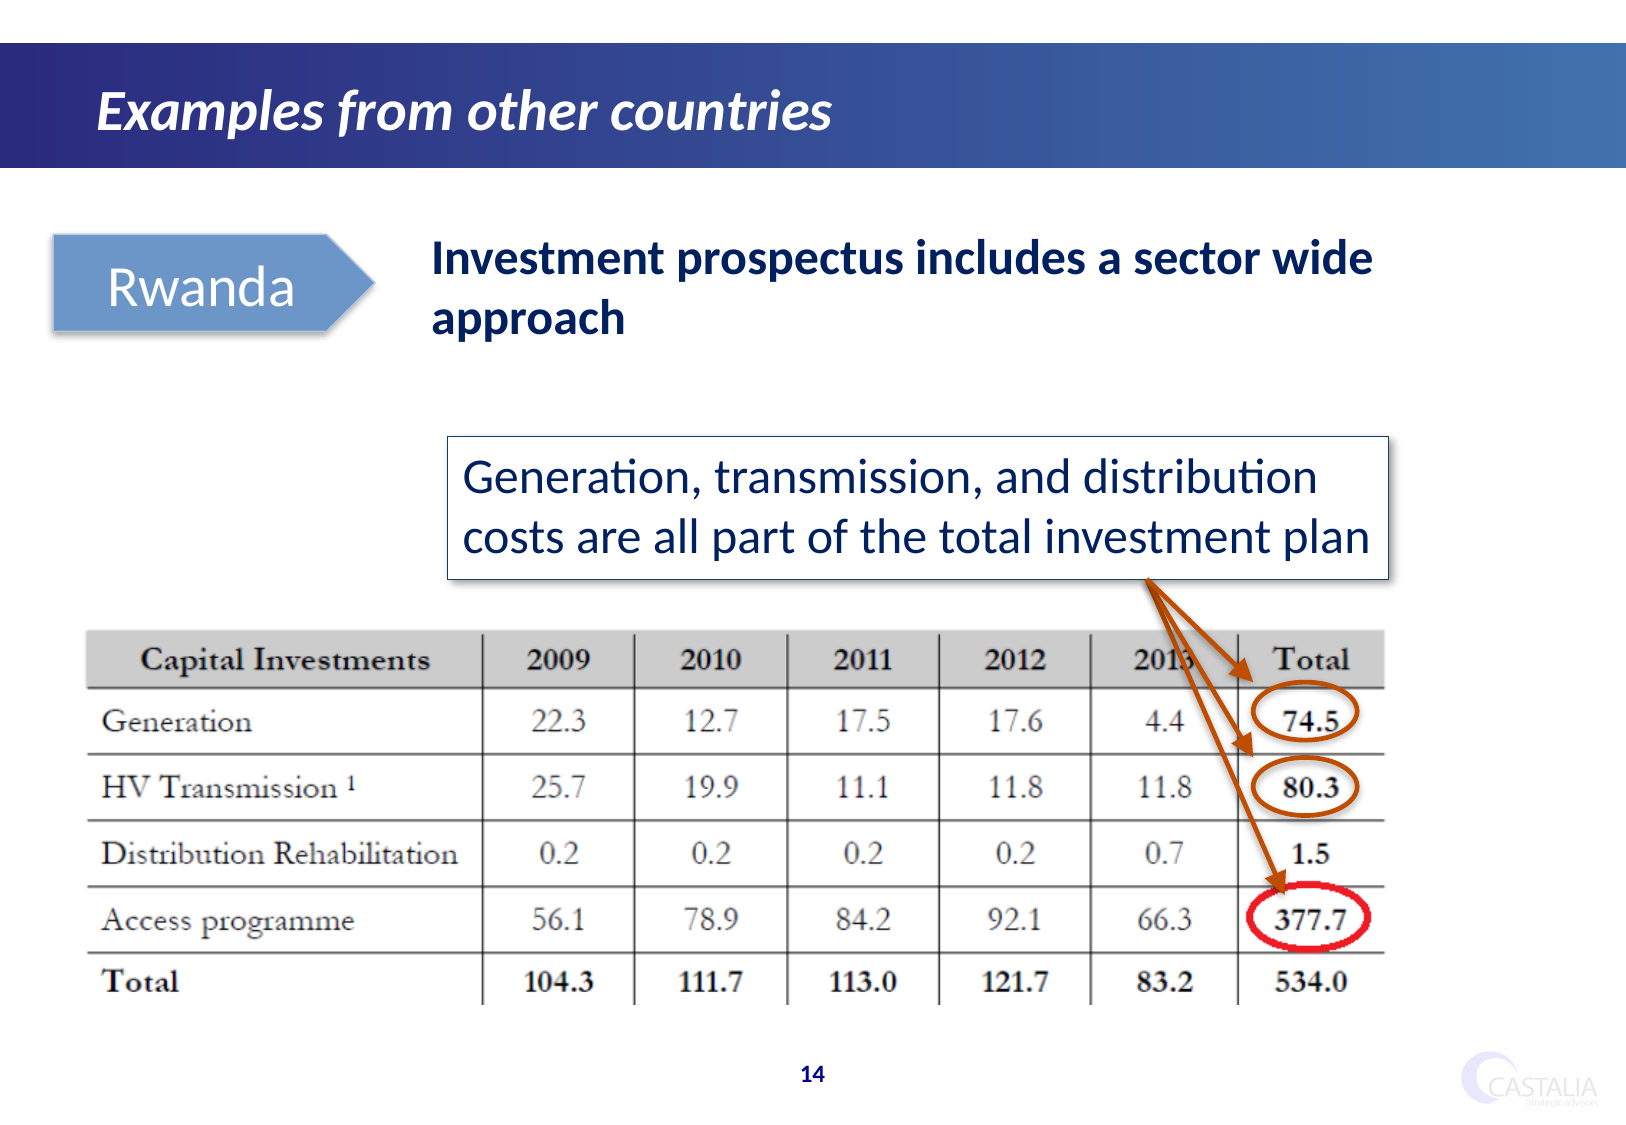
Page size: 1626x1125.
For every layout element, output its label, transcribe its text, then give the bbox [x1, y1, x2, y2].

slide_number 14 [622, 1042, 1003, 1103]
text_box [1146, 688, 1254, 758]
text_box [1146, 578, 1285, 896]
text_box Investment prospectus includes a sector wide approach [416, 217, 1559, 354]
text_box Generation, transmission, and distribution costs are all part of the total investment plan [447, 436, 1389, 580]
list Examples from other countries [81, 64, 1544, 144]
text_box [1146, 578, 1254, 683]
text_box Rwanda [52, 233, 376, 333]
picture [80, 625, 1391, 1006]
